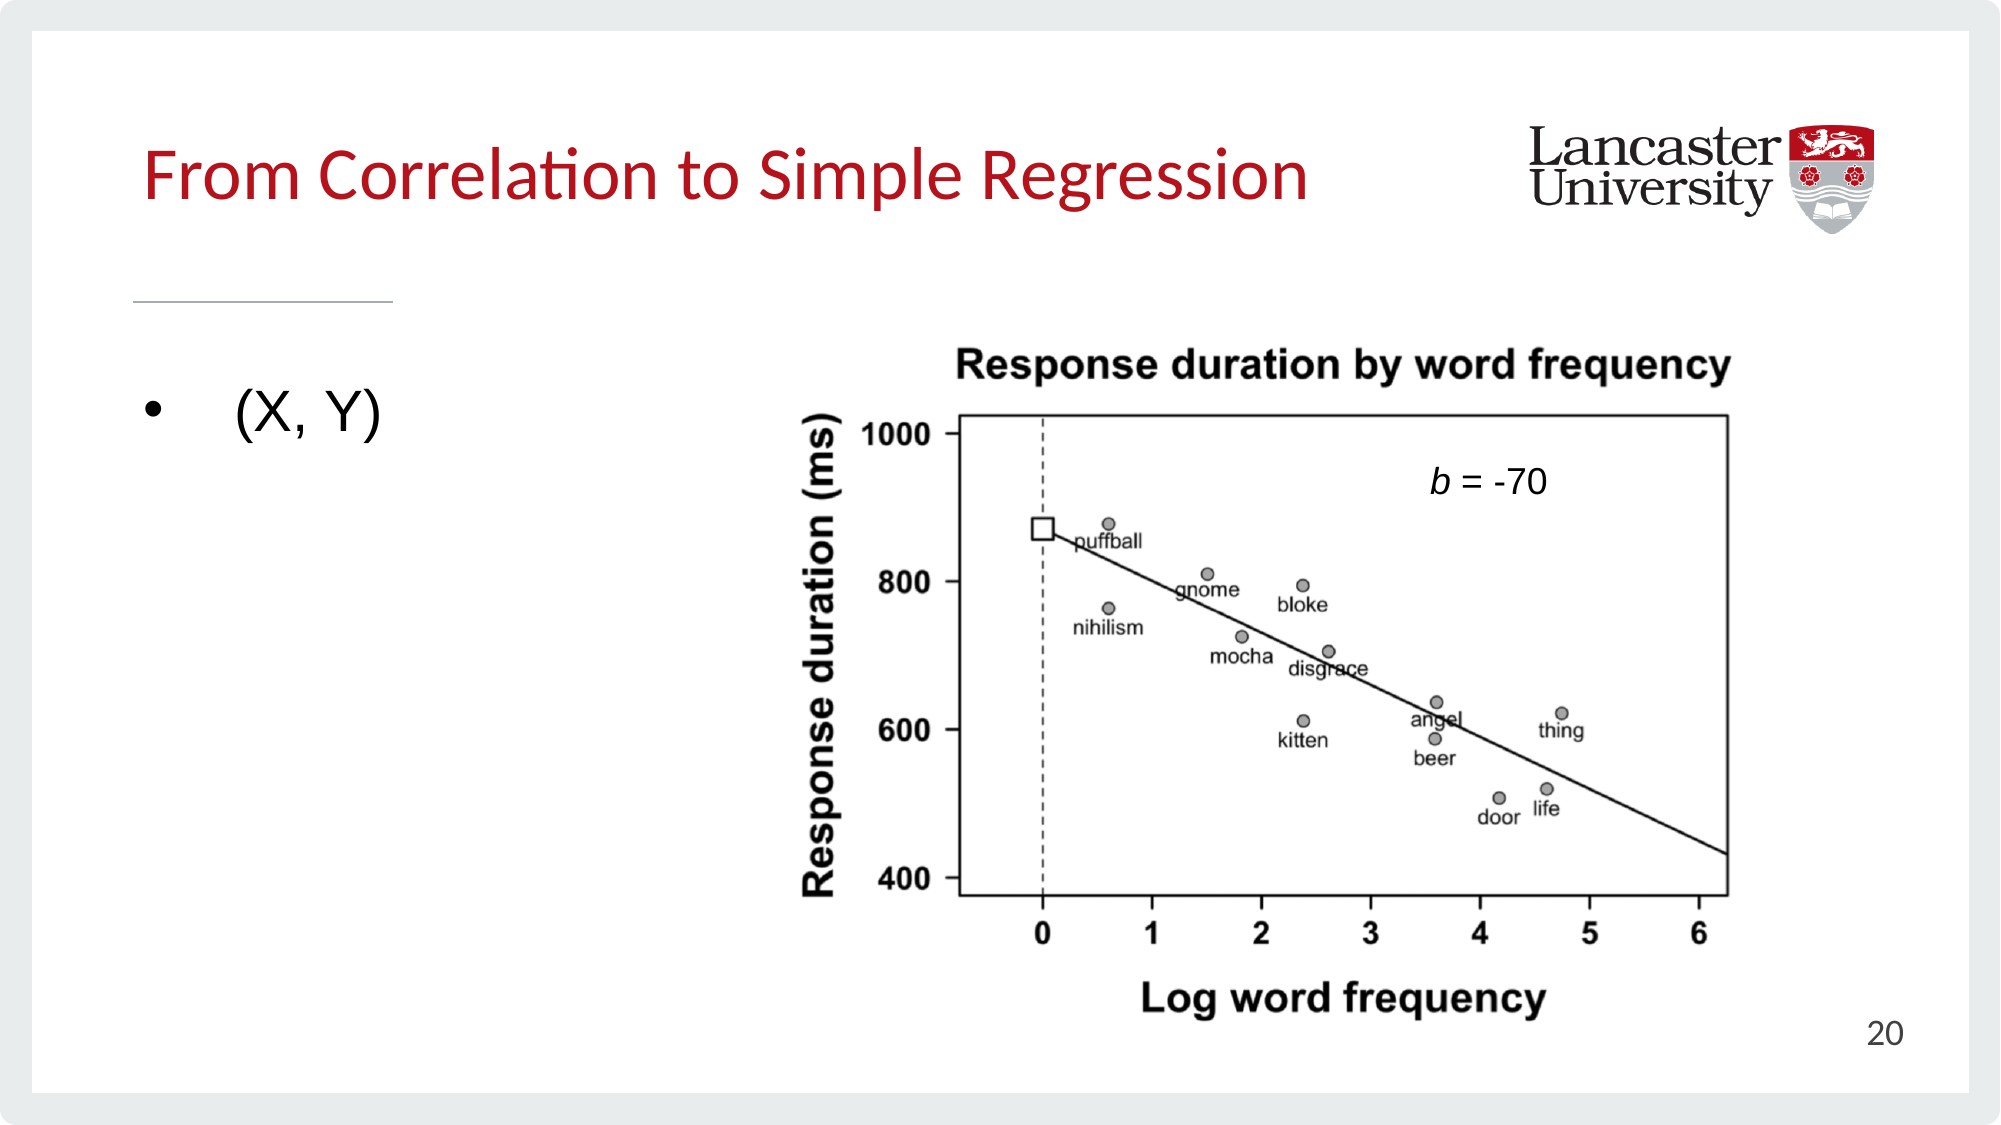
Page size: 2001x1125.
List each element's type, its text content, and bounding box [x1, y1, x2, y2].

text_box (X, Y) [128, 365, 764, 451]
slide_number 20 [1468, 1001, 1919, 1061]
picture [769, 316, 1794, 1038]
title From Correlation to Simple Regression [128, 78, 1448, 279]
